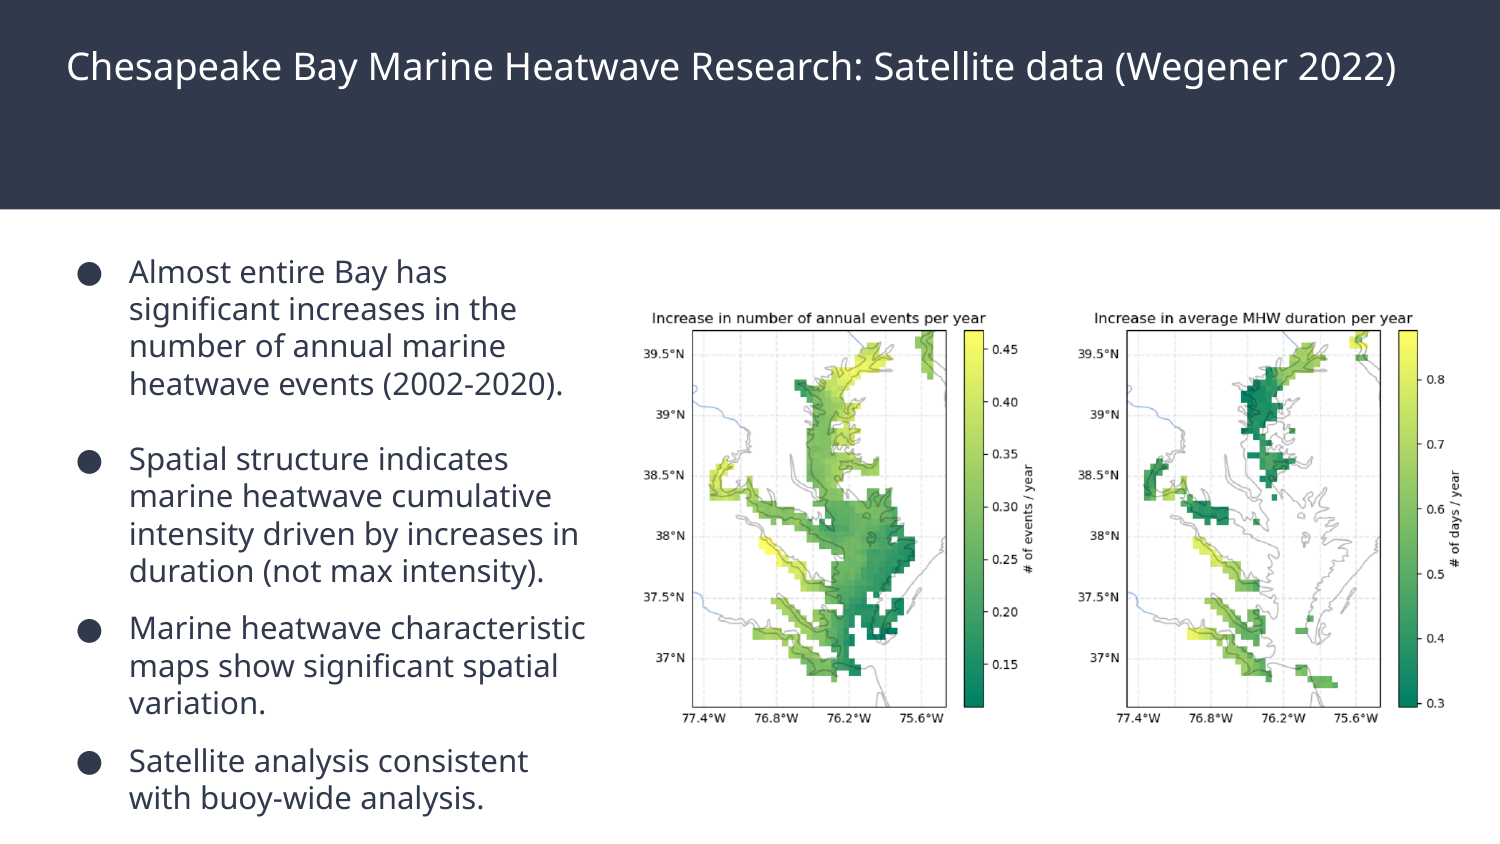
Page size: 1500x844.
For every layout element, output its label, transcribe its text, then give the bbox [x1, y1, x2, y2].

text_box Almost entire Bay has significant increases in the number of annual marine heatwave events (2002-2020). Spatial structure indicates marine heatwave cumulative intensity driven by increases in duration (not max intensity). Marine heatwave characteristic maps show significant spatial variation. Satellite analysis consistent with buoy-wide analysis. [39, 236, 614, 831]
title Chesapeake Bay Marine Heatwave Research: Satellite data (Wegener 2022) [51, 27, 1449, 131]
picture [639, 297, 1468, 733]
